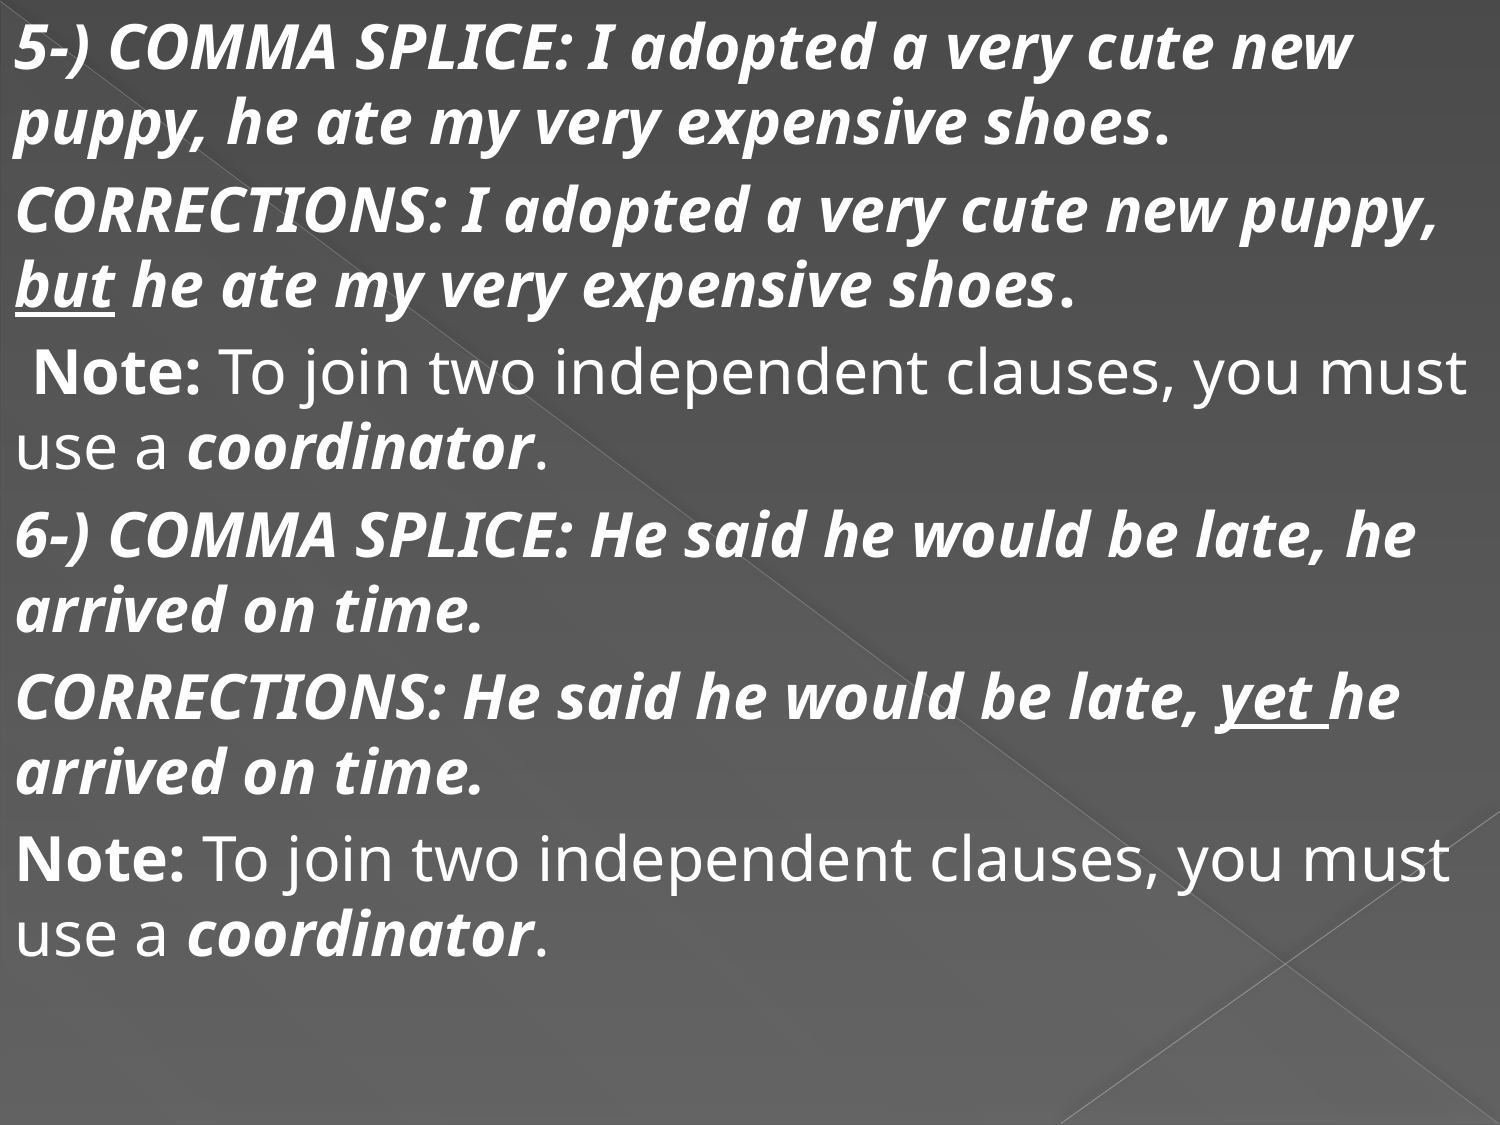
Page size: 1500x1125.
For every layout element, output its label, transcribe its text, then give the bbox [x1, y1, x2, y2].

list 5-) COMMA SPLICE: I adopted a very cute new puppy, he ate my very expensive shoes. CORRECTIONS: I adopted a very cute new puppy, but he ate my very expensive shoes. Note: To join two independent clauses, you must use a coordinator. 6-) COMMA SPLICE: He said he would be late, he arrived on time. CORRECTIONS: He said he would be late, yet he arrived on time. Note: To join two independent clauses, you must use a coordinator. [0, 0, 1500, 1125]
